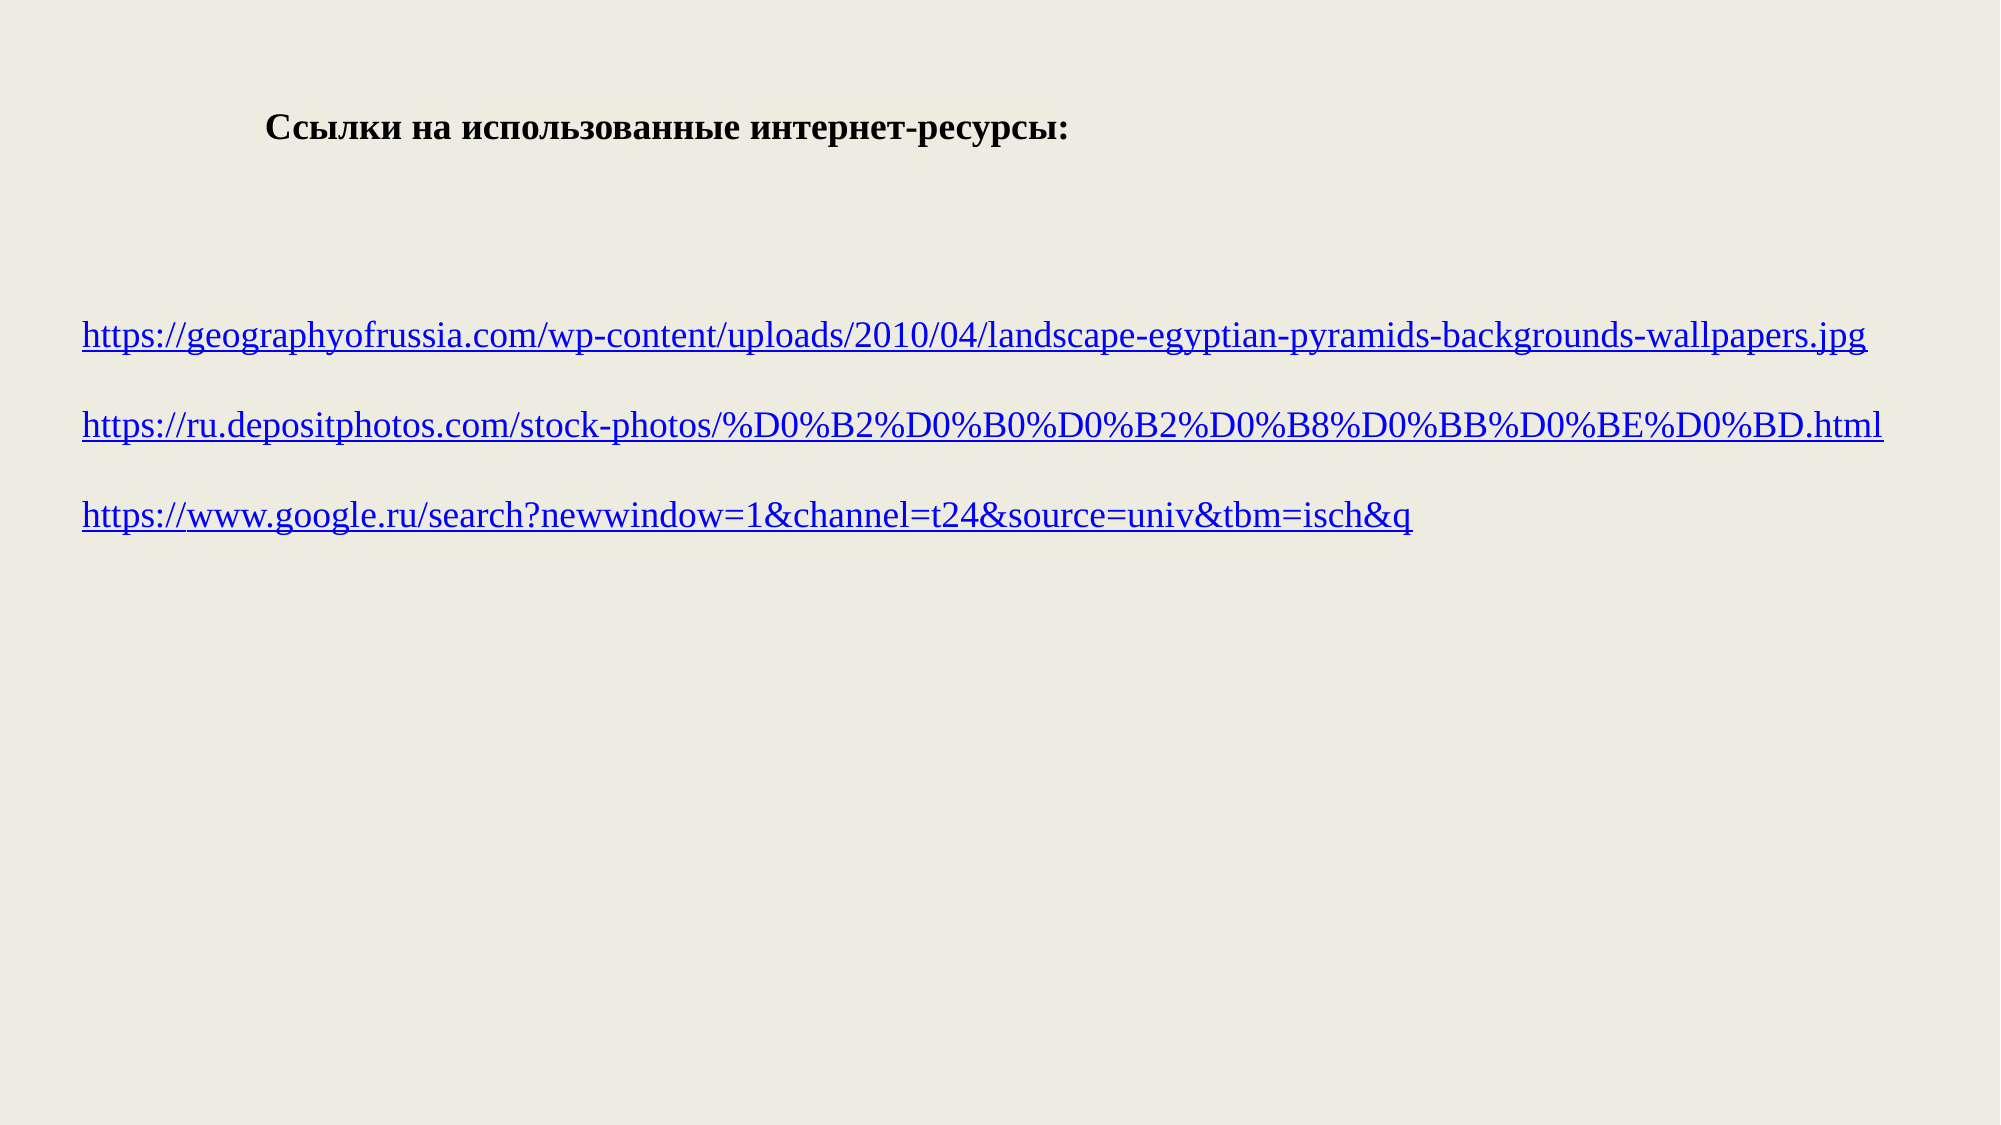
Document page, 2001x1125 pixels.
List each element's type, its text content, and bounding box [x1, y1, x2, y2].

text_box Ссылки на использованные интернет-ресурсы: [249, 94, 1522, 154]
text_box https://geographyofrussia.com/wp-content/uploads/2010/04/landscape-egyptian-pyramids-backgrounds-wallpapers.jpg https://ru.depositphotos.com/stock-photos/%D0%B2%D0%B0%D0%B2%D0%B8%D0%BB%D0%BE%D0%BD.html https://www.google.ru/search?newwindow=1&channel=t24&source=univ&tbm=isch&q [67, 302, 1906, 678]
